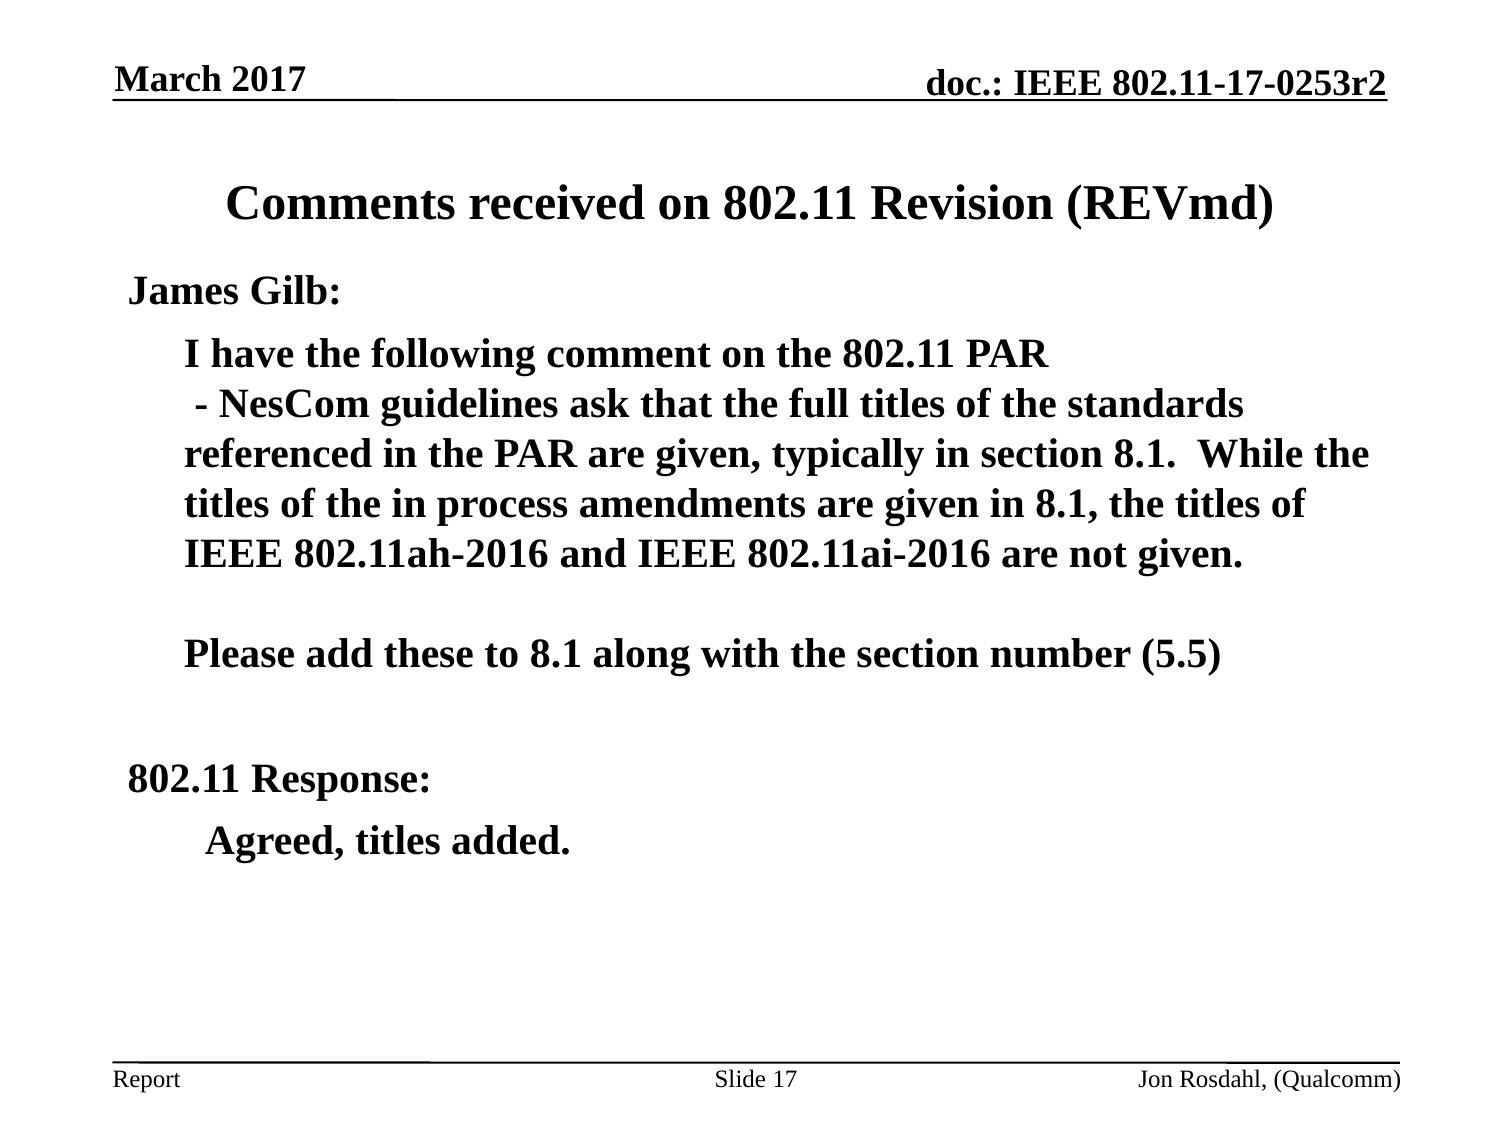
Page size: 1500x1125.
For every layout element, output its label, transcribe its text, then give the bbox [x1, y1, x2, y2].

title Comments received on 802.11 Revision (REVmd) [112, 112, 1388, 255]
list James Gilb: I have the following comment on the 802.11 PAR - NesCom guidelines ask that the full titles of the standards referenced in the PAR are given, typically in section 8.1. While the titles of the in process amendments are given in 8.1, the titles of IEEE 802.11ah-2016 and IEEE 802.11ai-2016 are not given. Please add these to 8.1 along with the section number (5.5) 802.11 Response: Agreed, titles added. [112, 255, 1388, 1024]
slide_number Slide 17 [712, 1061, 800, 1123]
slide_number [114, 54, 423, 100]
footer Jon Rosdahl, (Qualcomm) [878, 1061, 1402, 1093]
